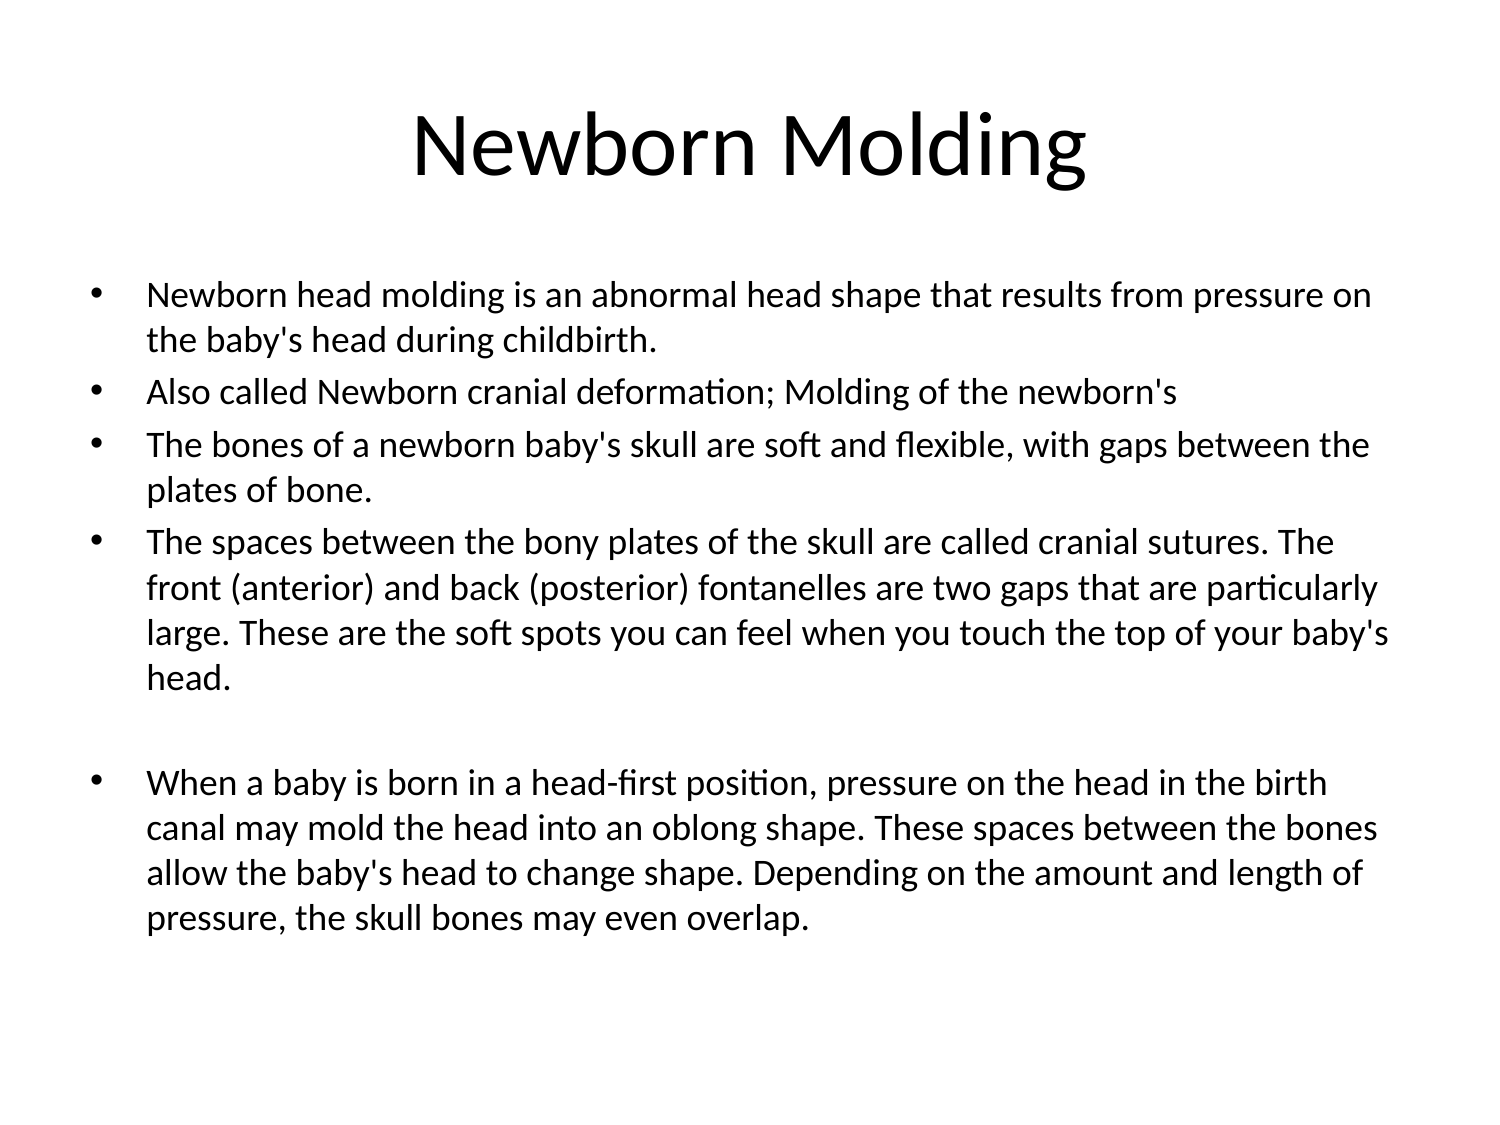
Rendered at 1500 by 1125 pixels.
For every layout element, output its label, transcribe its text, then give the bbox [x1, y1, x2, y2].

title Newborn Molding [75, 45, 1425, 233]
list Newborn head molding is an abnormal head shape that results from pressure on the baby's head during childbirth. Also called Newborn cranial deformation; Molding of the newborn's The bones of a newborn baby's skull are soft and flexible, with gaps between the plates of bone. The spaces between the bony plates of the skull are called cranial sutures. The front (anterior) and back (posterior) fontanelles are two gaps that are particularly large. These are the soft spots you can feel when you touch the top of your baby's head. When a baby is born in a head-first position, pressure on the head in the birth canal may mold the head into an oblong shape. These spaces between the bones allow the baby's head to change shape. Depending on the amount and length of pressure, the skull bones may even overlap. [75, 262, 1425, 1005]
